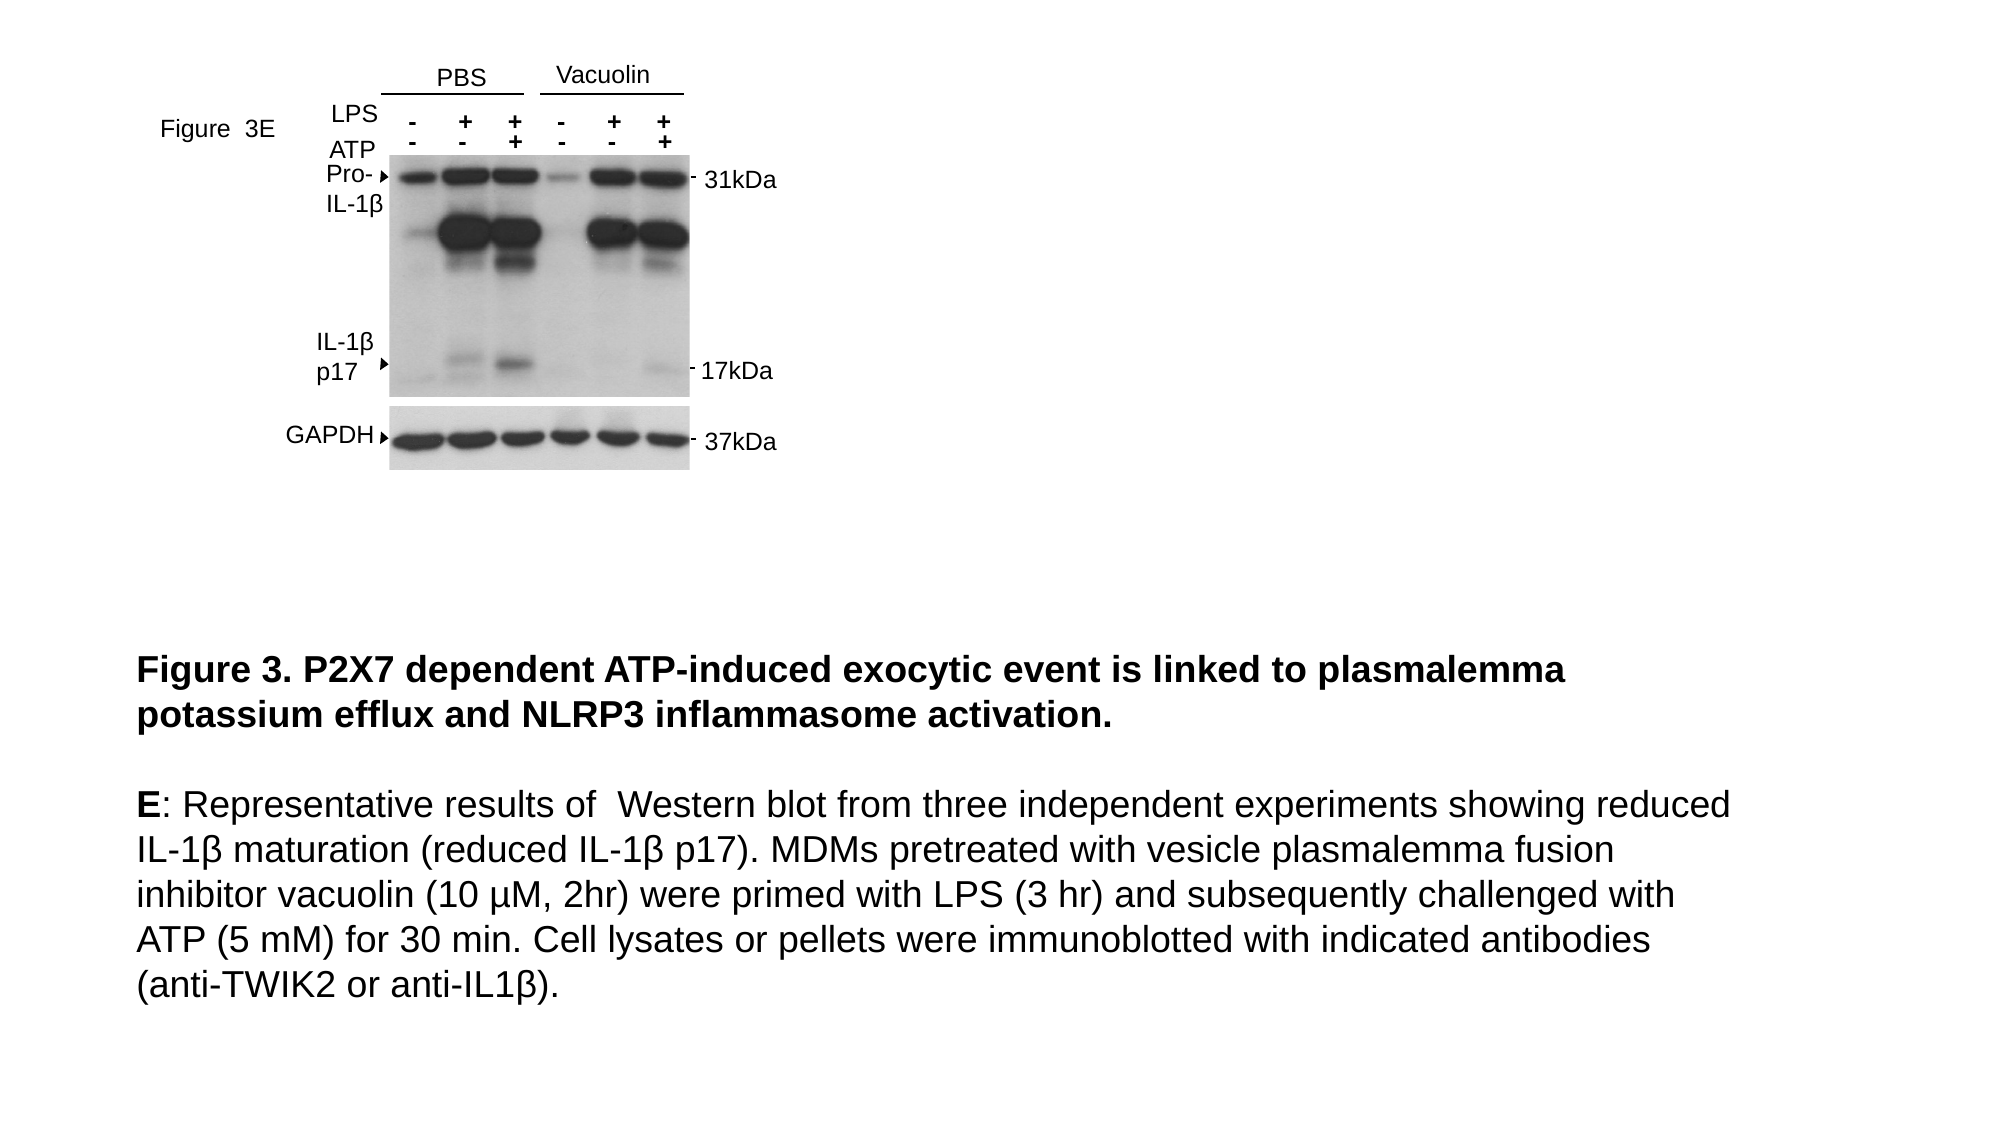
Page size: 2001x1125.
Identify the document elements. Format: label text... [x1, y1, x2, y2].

text_box Figure 3. P2X7 dependent ATP-induced exocytic event is linked to plasmalemma potassium efflux and NLRP3 inflammasome activation. E: Representative results of Western blot from three independent experiments showing reduced IL-1β maturation (reduced IL-1β p17). MDMs pretreated with vesicle plasmalemma fusion inhibitor vacuolin (10 µM, 2hr) were primed with LPS (3 hr) and subsequently challenged with ATP (5 mM) for 30 min. Cell lysates or pellets were immunoblotted with indicated antibodies (anti-TWIK2 or anti-IL1β). [121, 637, 1759, 1058]
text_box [307, 51, 713, 179]
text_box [145, 104, 793, 471]
